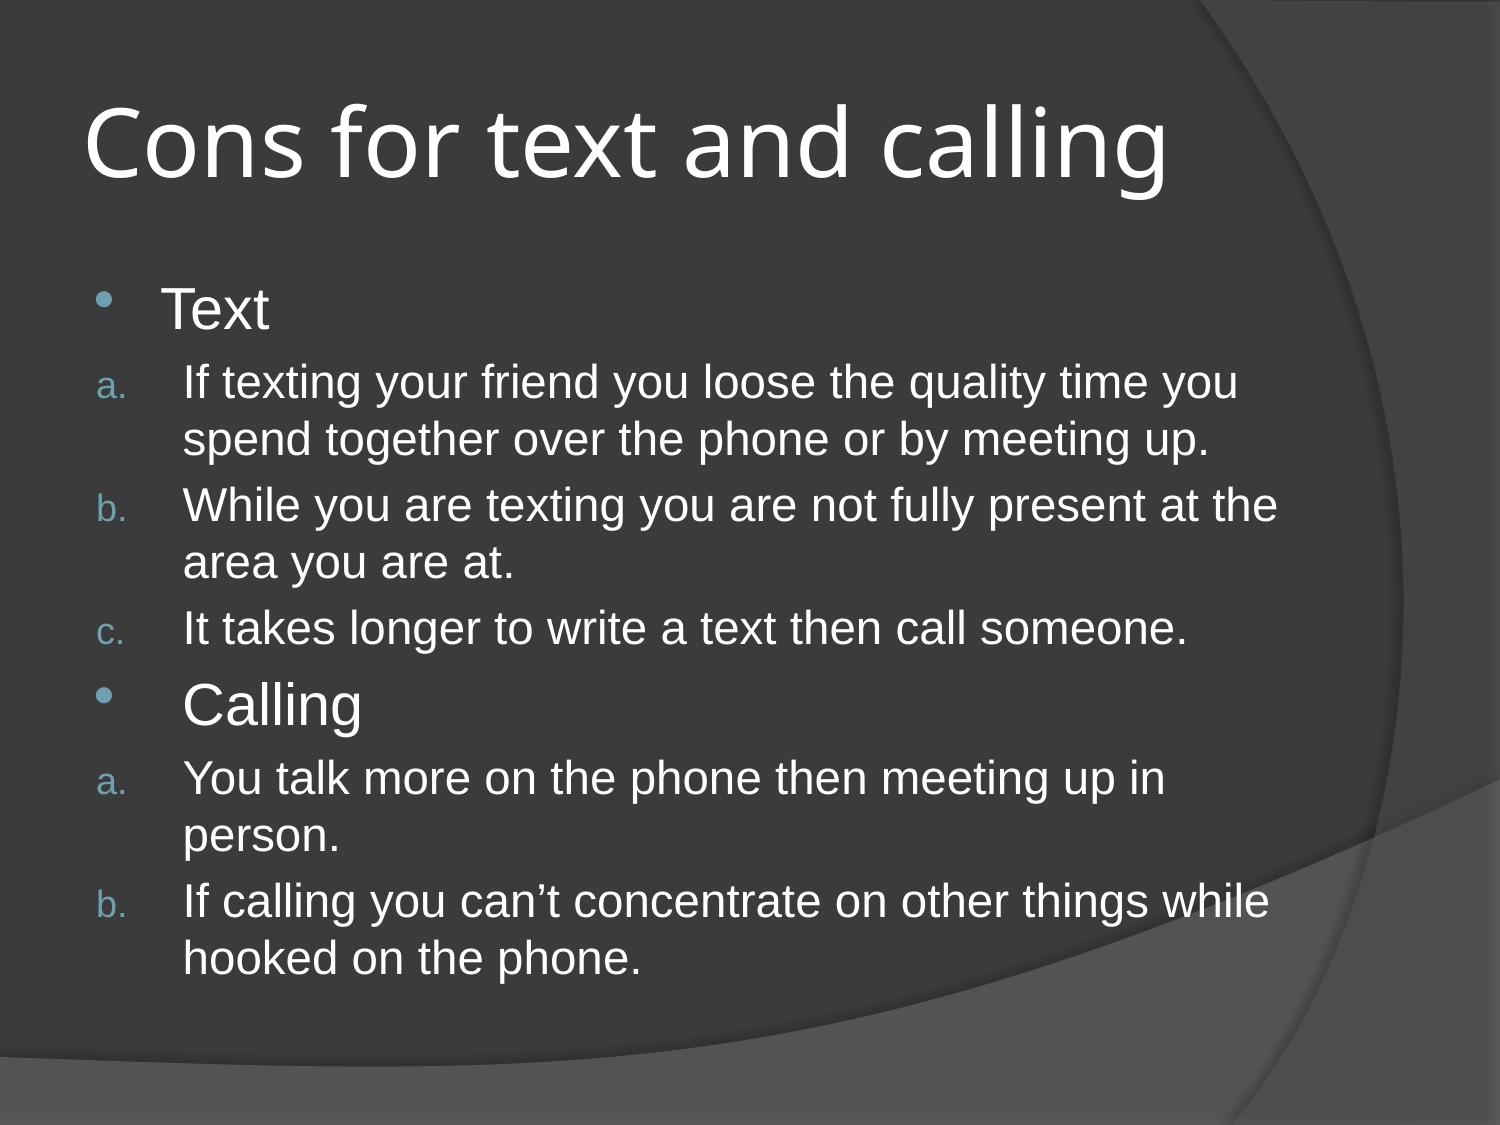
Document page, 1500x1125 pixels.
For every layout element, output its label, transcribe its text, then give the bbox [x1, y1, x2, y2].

title Cons for text and calling [74, 44, 1301, 233]
list Text If texting your friend you loose the quality time you spend together over the phone or by meeting up. While you are texting you are not fully present at the area you are at. It takes longer to write a text then call someone. Calling You talk more on the phone then meeting up in person. If calling you can’t concentrate on other things while hooked on the phone. [74, 262, 1301, 1006]
